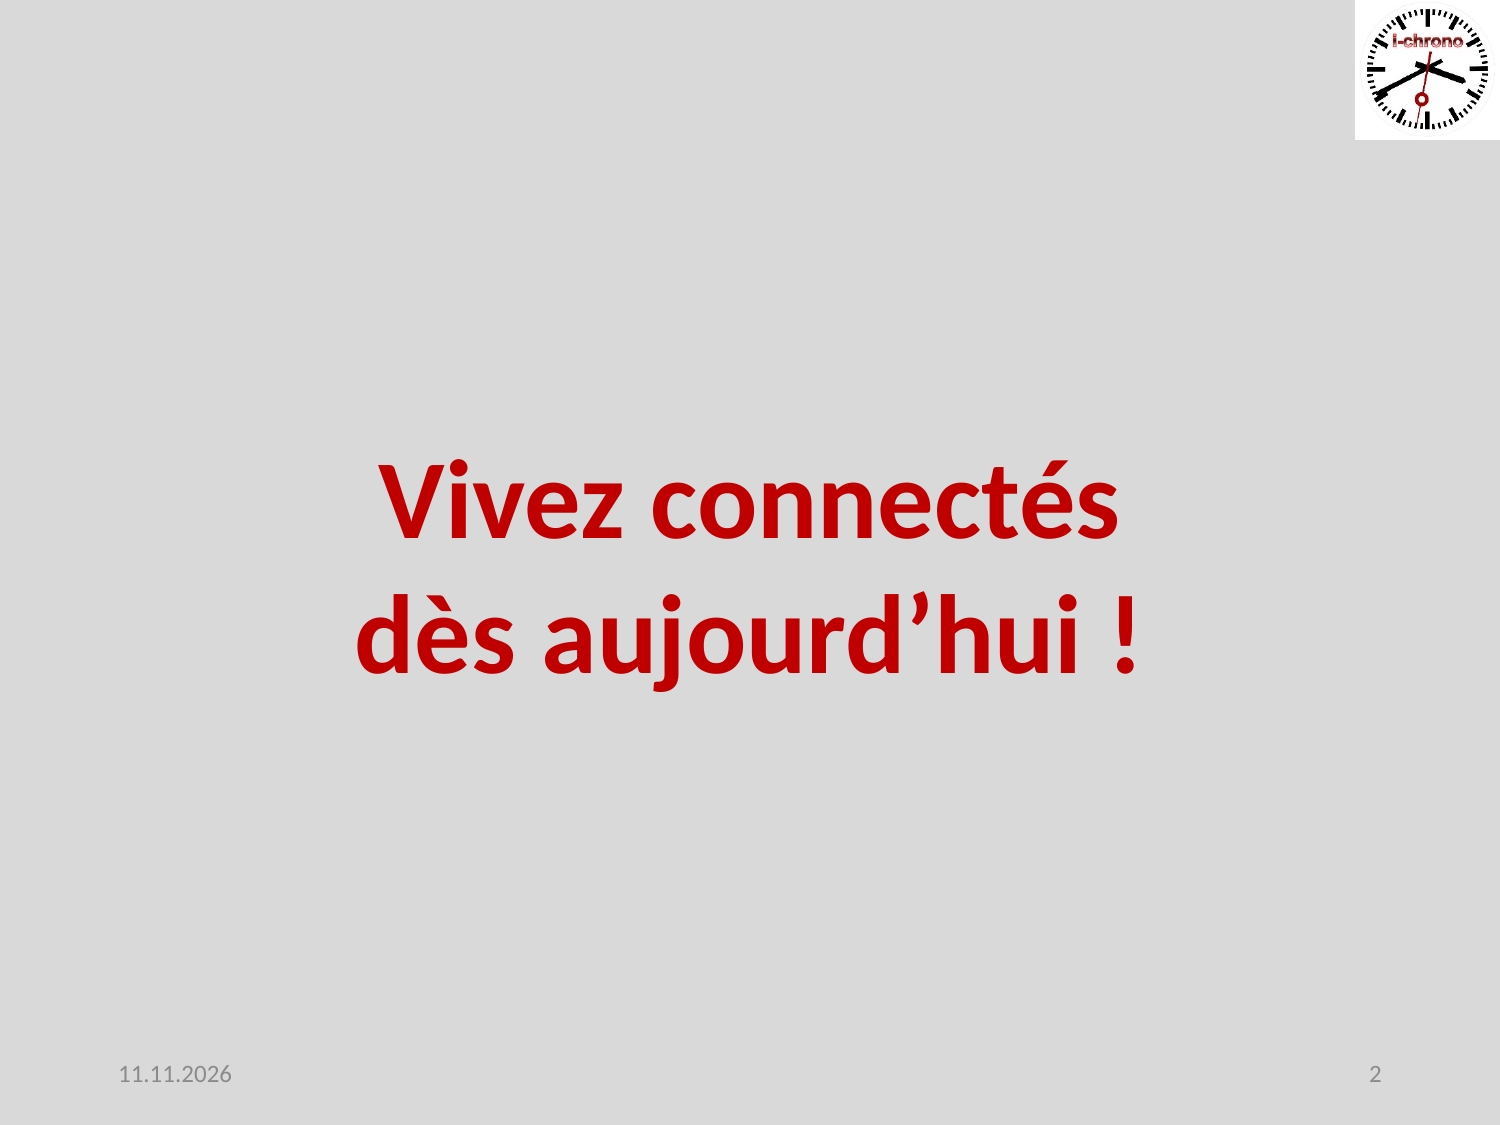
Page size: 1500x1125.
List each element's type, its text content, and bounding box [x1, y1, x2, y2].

picture [1355, 0, 1500, 140]
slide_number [103, 1042, 441, 1103]
text_box Vivez connectés dès aujourd’hui ! [301, 418, 1198, 704]
slide_number 1 [1059, 1042, 1397, 1103]
